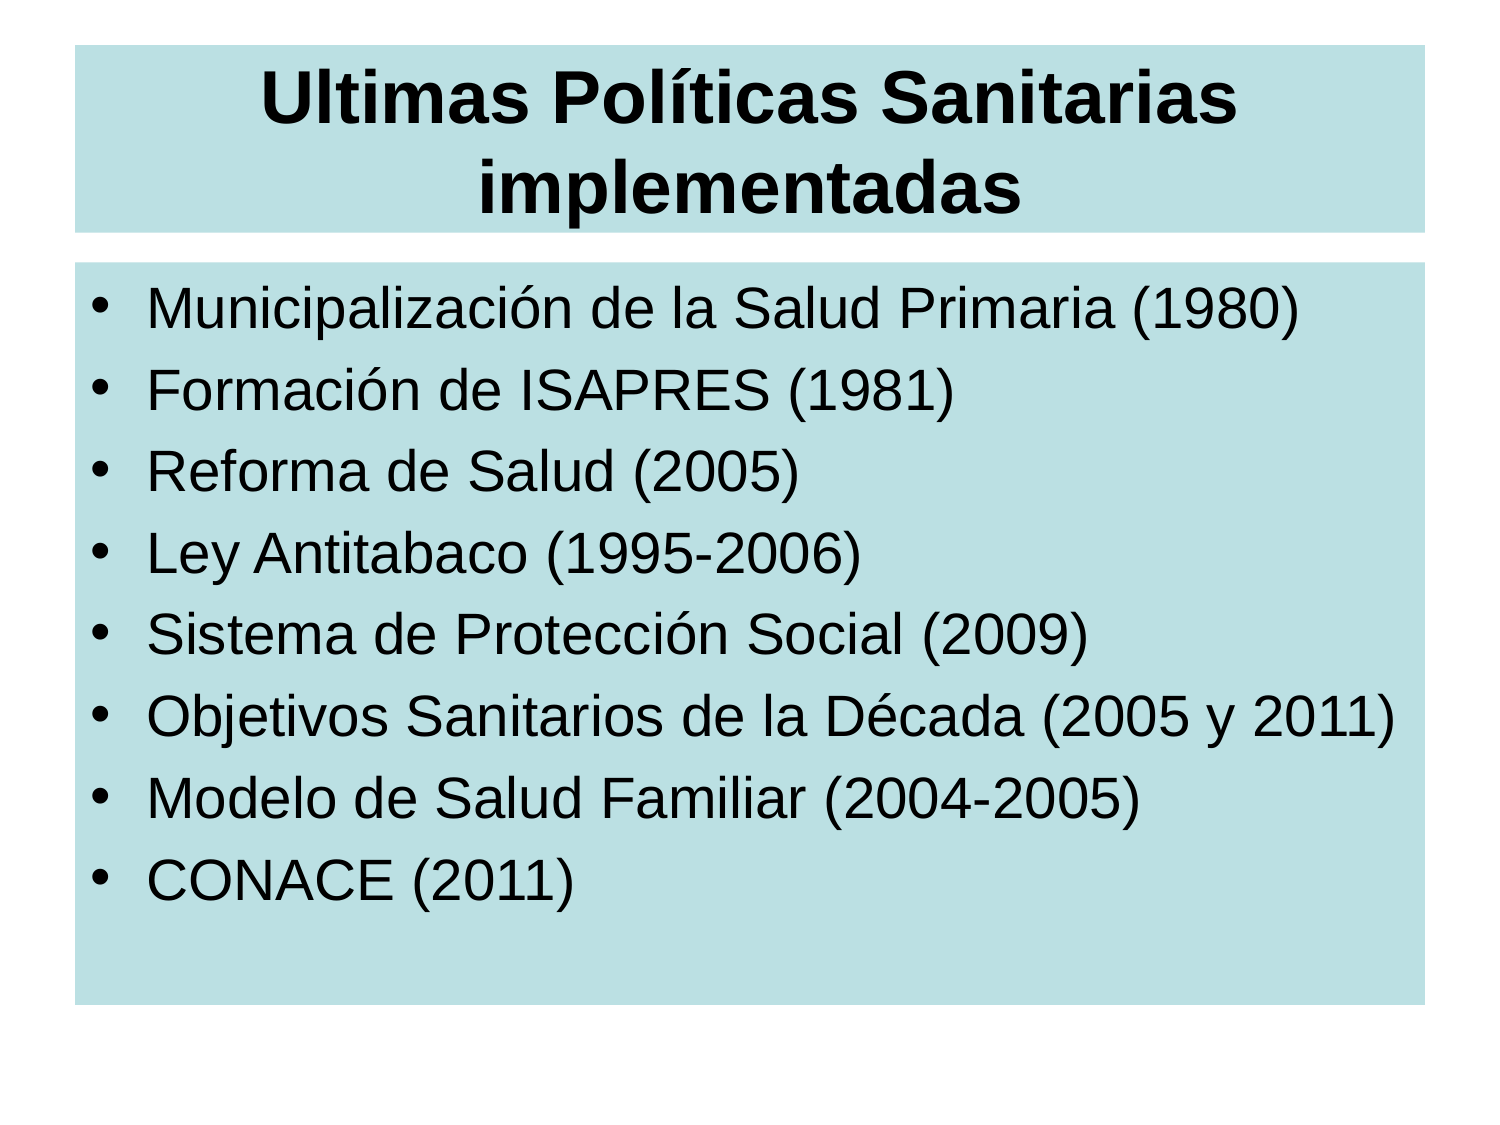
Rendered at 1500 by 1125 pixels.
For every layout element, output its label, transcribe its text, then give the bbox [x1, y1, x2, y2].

title Ultimas Políticas Sanitarias implementadas [74, 44, 1426, 233]
list Municipalización de la Salud Primaria (1980) Formación de ISAPRES (1981) Reforma de Salud (2005) Ley Antitabaco (1995-2006) Sistema de Protección Social (2009) Objetivos Sanitarios de la Década (2005 y 2011) Modelo de Salud Familiar (2004-2005) CONACE (2011) [74, 262, 1426, 1006]
